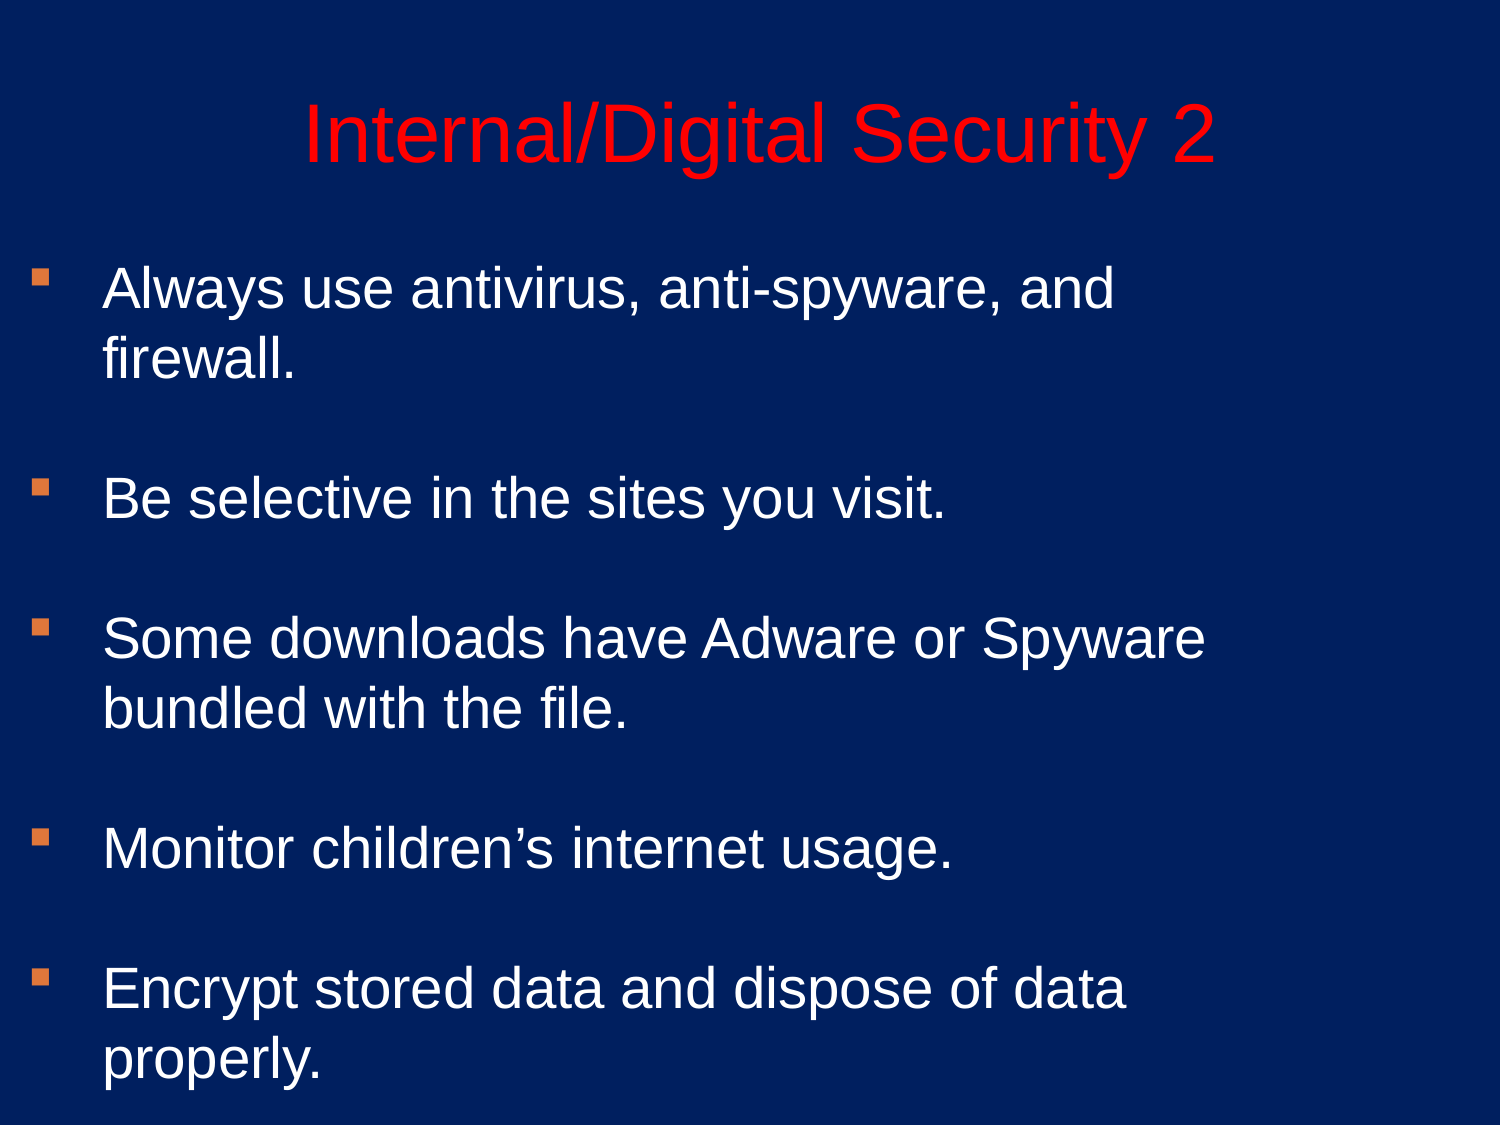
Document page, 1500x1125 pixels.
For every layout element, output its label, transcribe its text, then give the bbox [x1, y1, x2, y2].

title Internal/Digital Security 2 [44, 53, 1456, 267]
text_box Always use antivirus, anti-spyware, and firewall. Be selective in the sites you visit. Some downloads have Adware or Spyware bundled with the file. Monitor children’s internet usage. Encrypt stored data and dispose of data properly. [24, 249, 1214, 1090]
